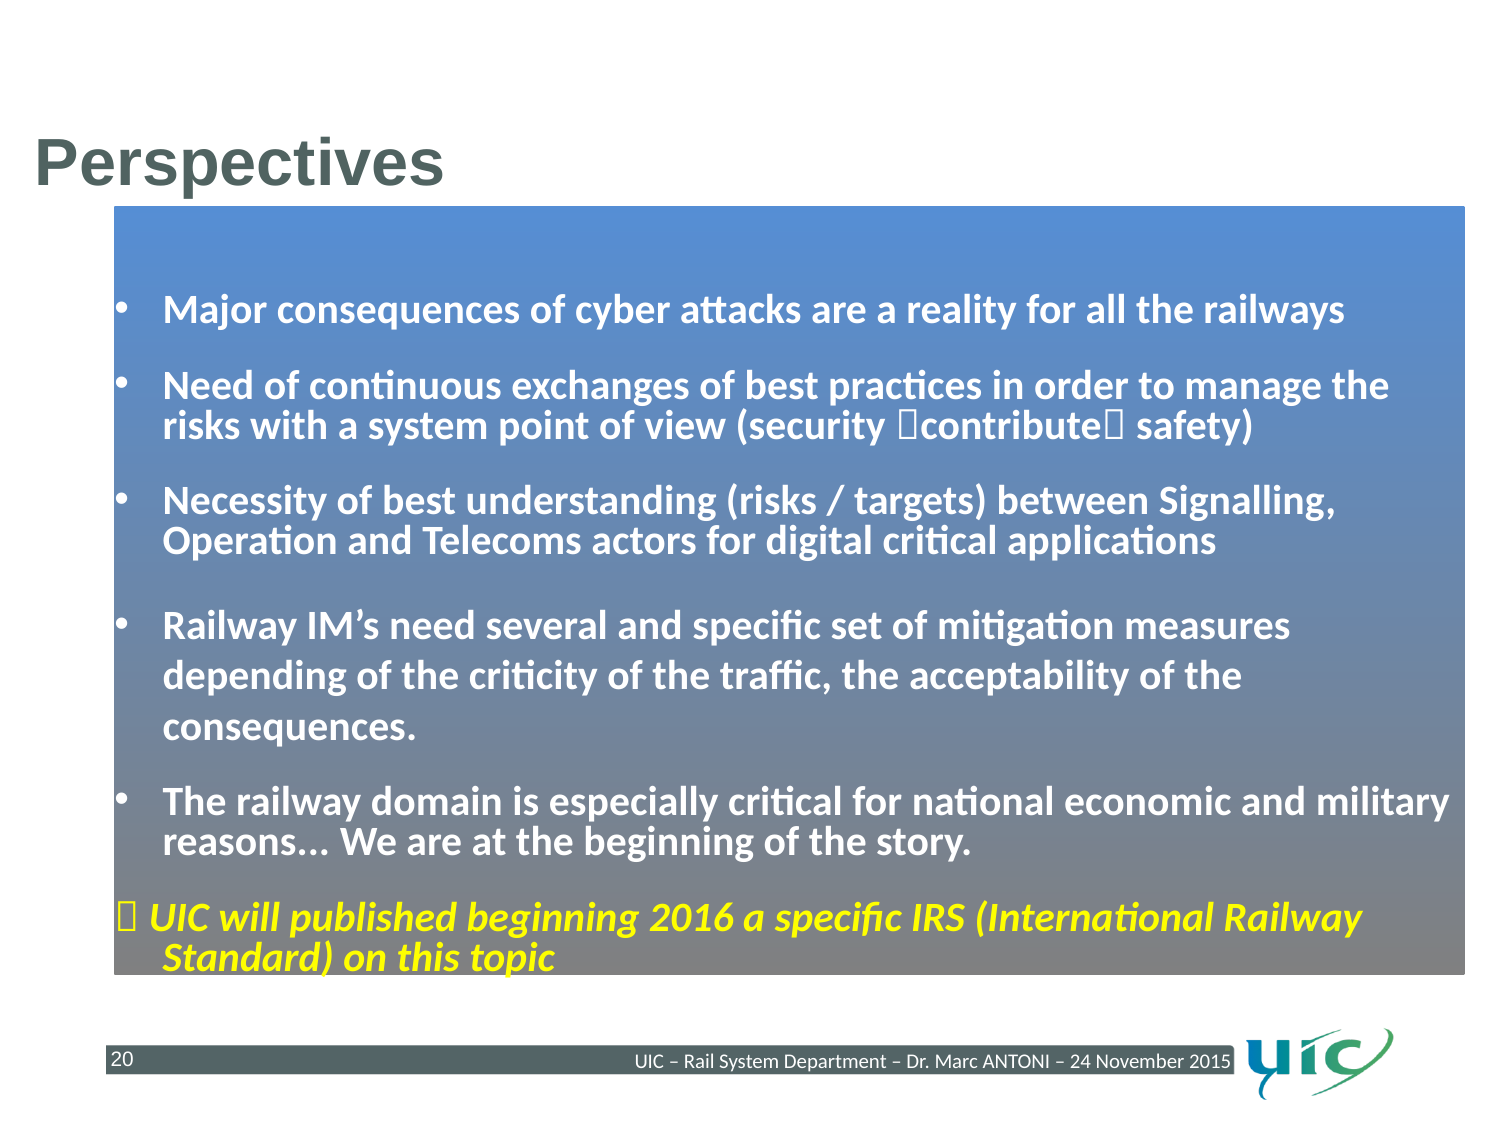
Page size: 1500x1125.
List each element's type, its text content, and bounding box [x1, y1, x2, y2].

picture [106, 1027, 1394, 1100]
slide_number 20 [110, 1045, 229, 1075]
text_box UIC – Rail System Department – Dr. Marc ANTONI – 24 November 2015 [41, 1040, 1247, 1085]
list Major consequences of cyber attacks are a reality for all the railways Need of continuous exchanges of best practices in order to manage the risks with a system point of view (security contribute safety) Necessity of best understanding (risks / targets) between Signalling, Operation and Telecoms actors for digital critical applications Railway IM’s need several and specific set of mitigation measures depending of the criticity of the traffic, the acceptability of the consequences. The railway domain is especially critical for national economic and military reasons... We are at the beginning of the story.  UIC will published beginning 2016 a specific IRS (International Railway Standard) on this topic [114, 206, 1465, 975]
text_box Perspectives [20, 120, 1446, 257]
